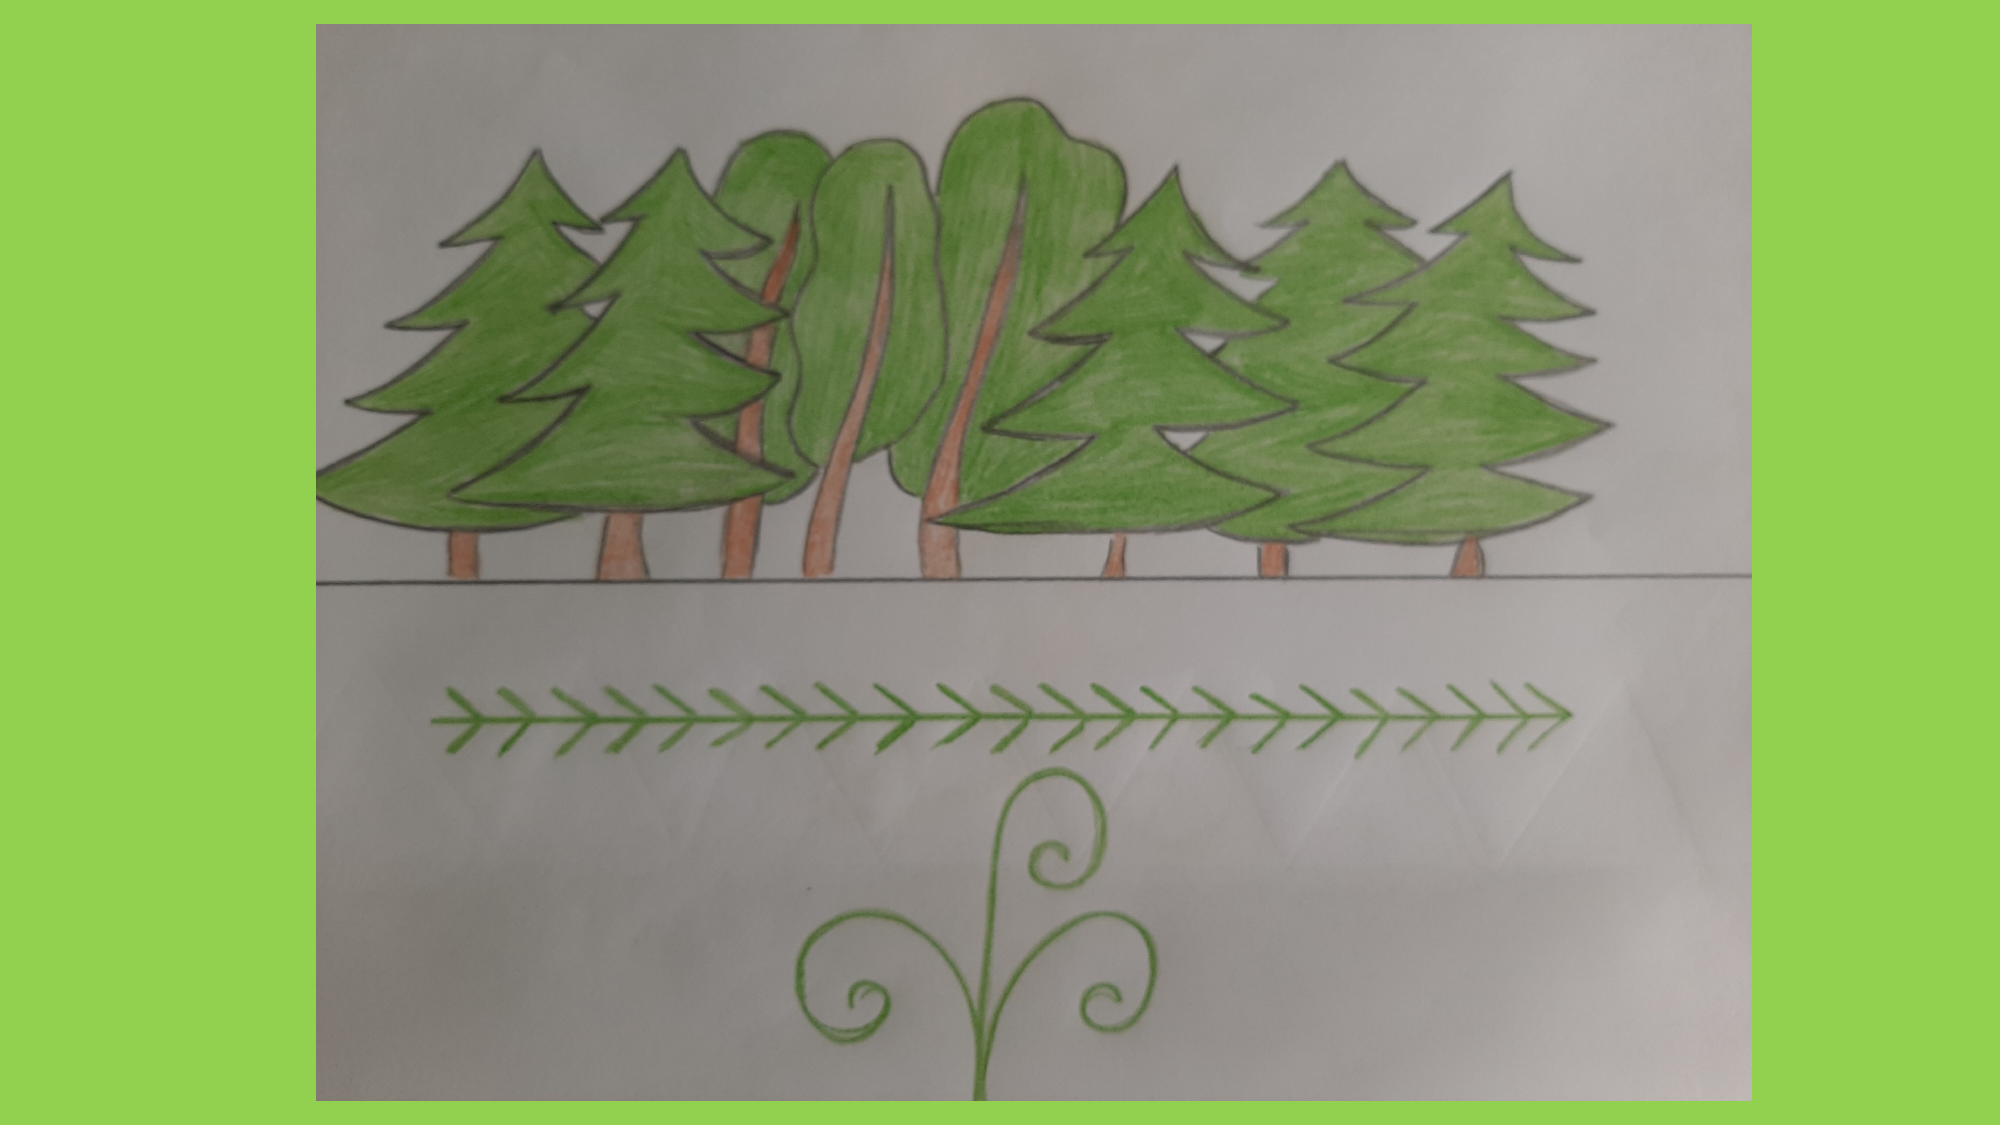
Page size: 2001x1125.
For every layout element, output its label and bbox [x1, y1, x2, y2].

list [316, 24, 1752, 1101]
